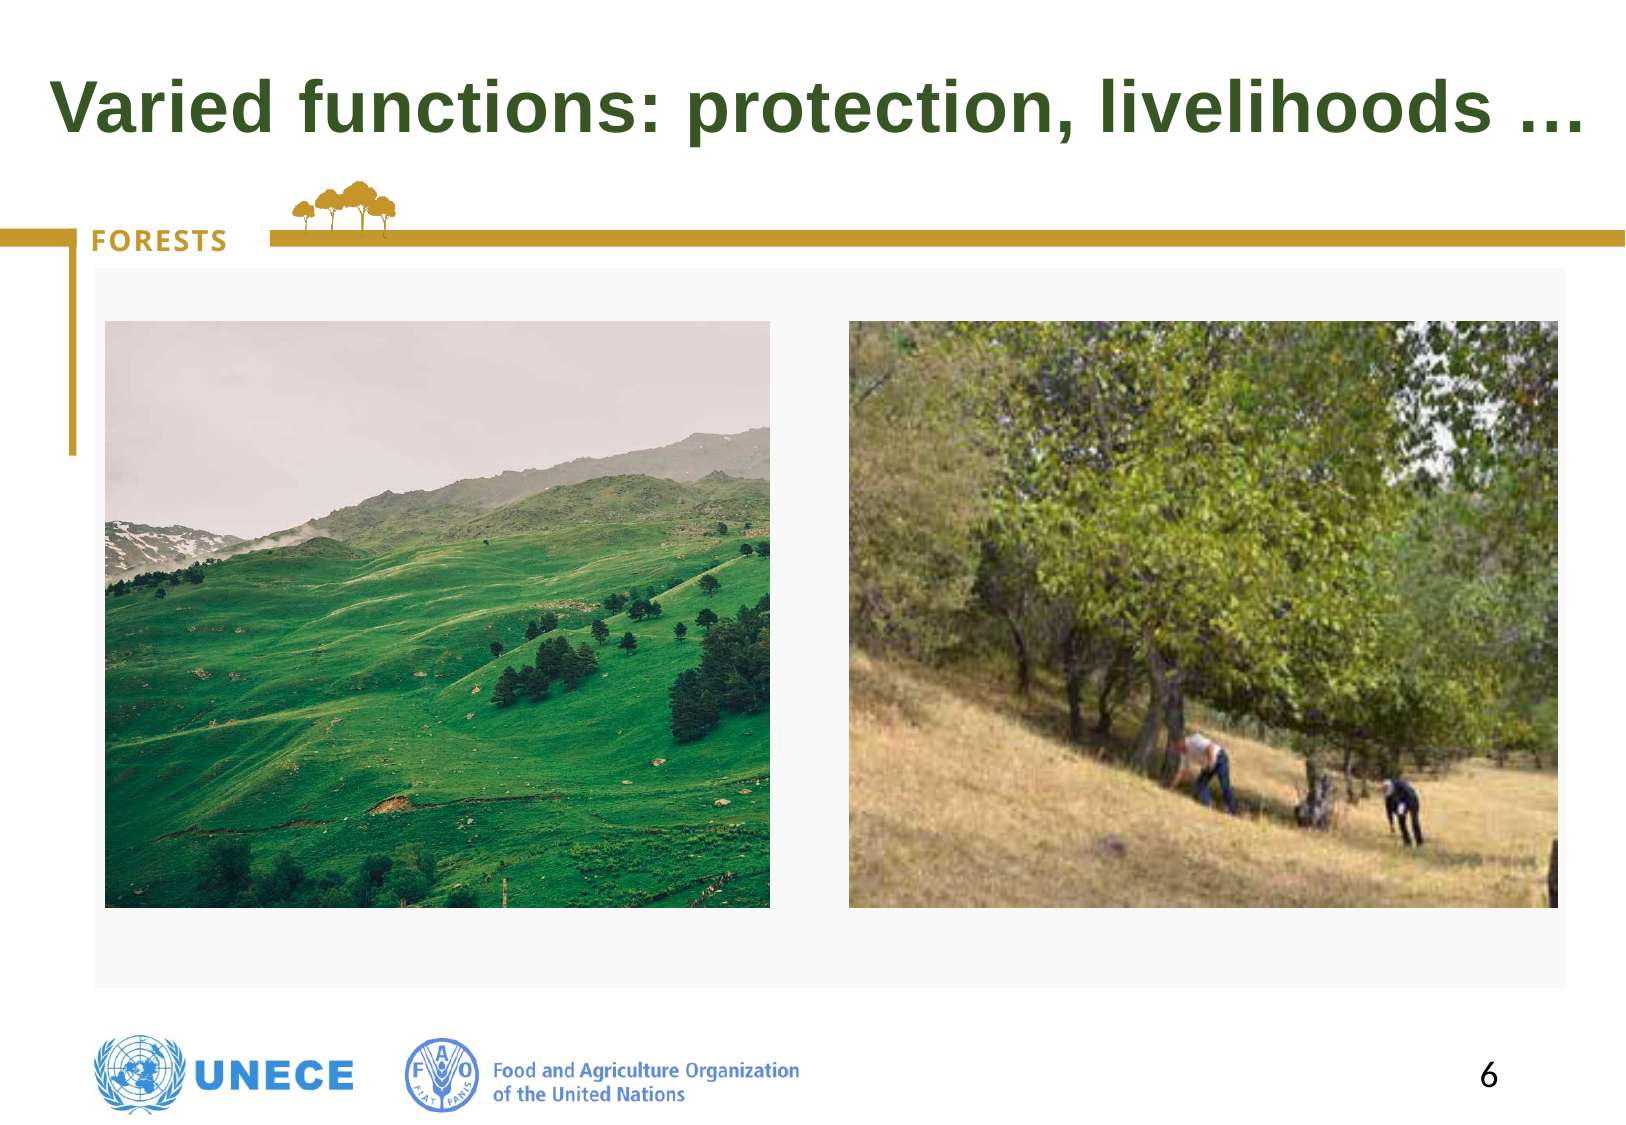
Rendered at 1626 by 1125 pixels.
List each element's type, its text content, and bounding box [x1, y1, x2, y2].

picture [849, 320, 1558, 909]
slide_number 6 [1147, 1042, 1514, 1103]
text_box Varied functions: protection, livelihoods … [17, 50, 1608, 142]
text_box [94, 1035, 803, 1115]
picture [105, 320, 770, 909]
text_box TEXT [94, 456, 1567, 988]
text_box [0, 142, 1625, 456]
